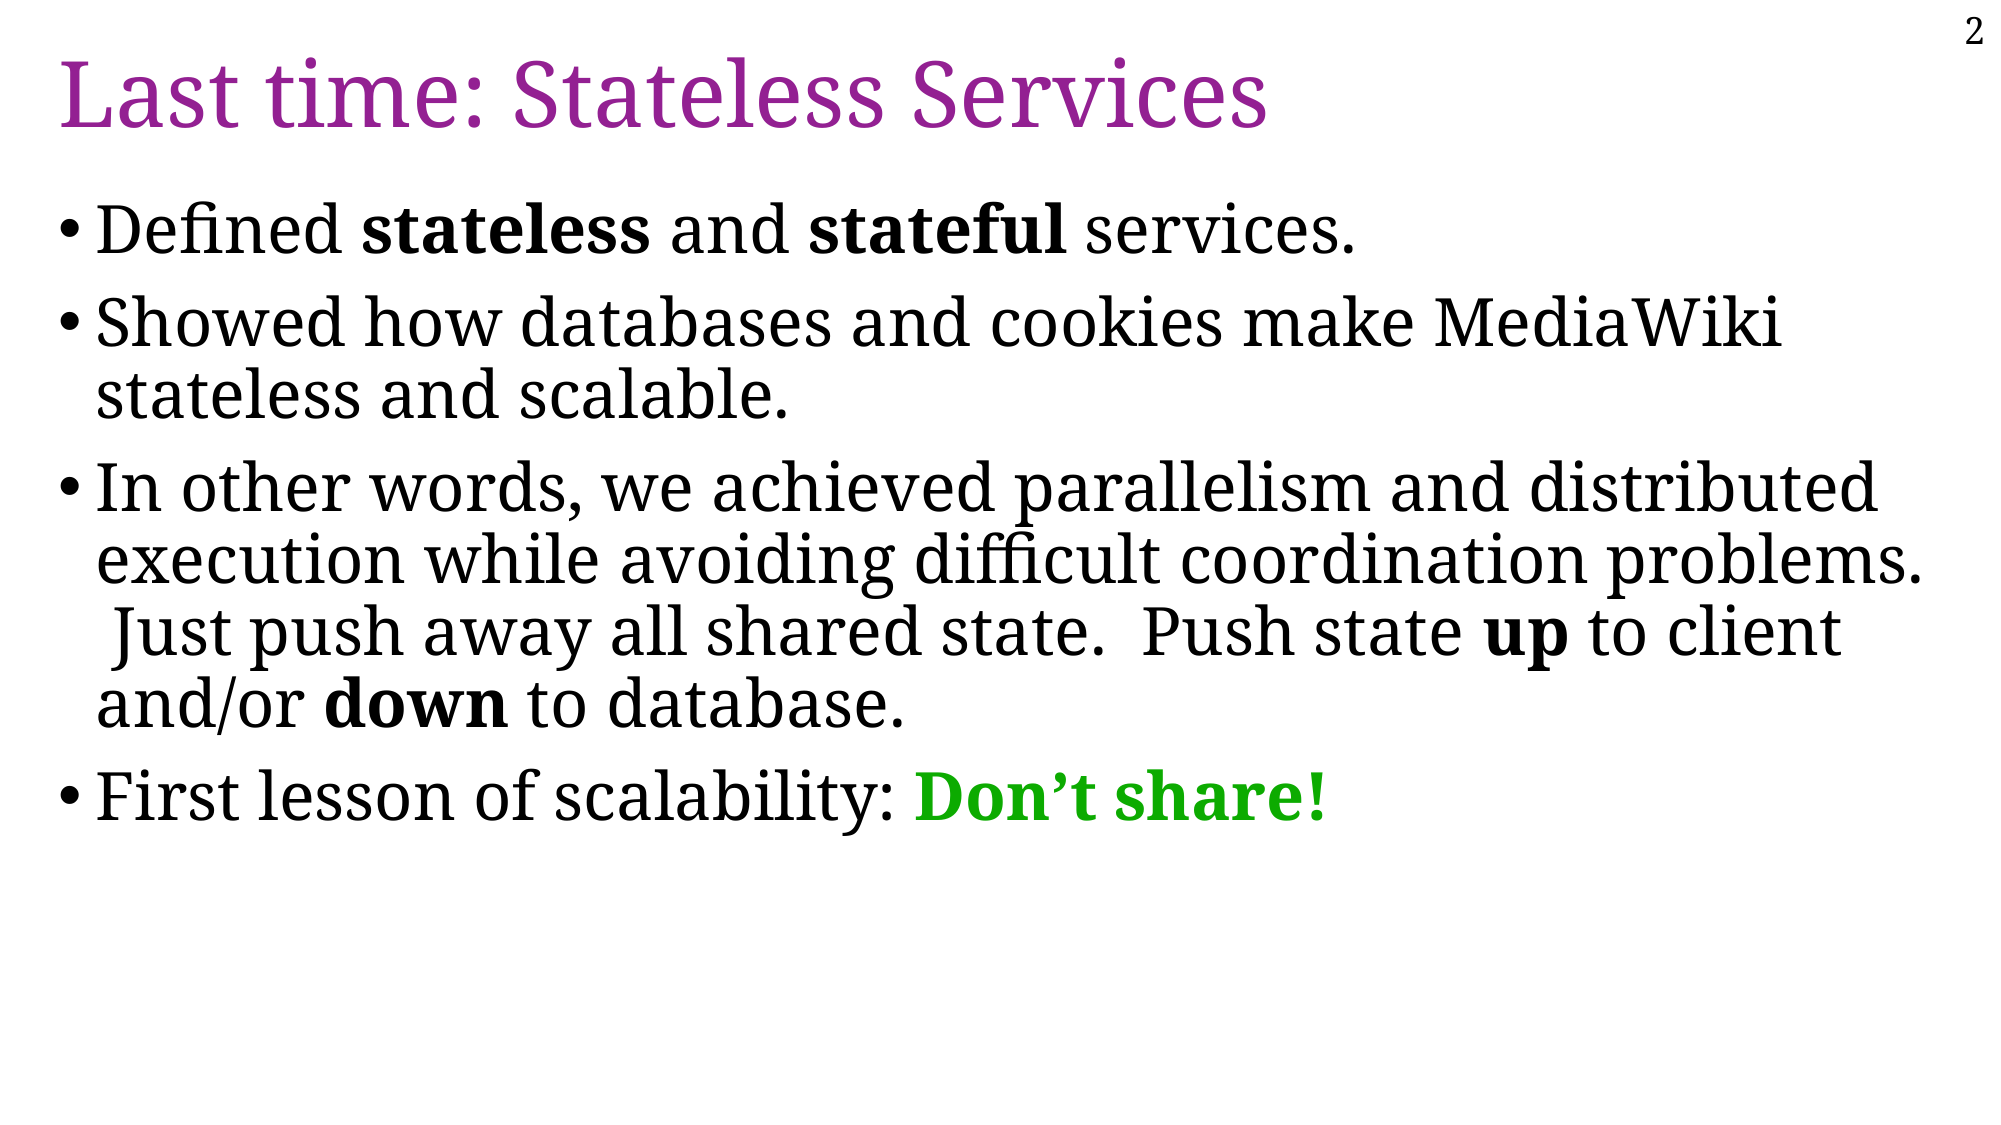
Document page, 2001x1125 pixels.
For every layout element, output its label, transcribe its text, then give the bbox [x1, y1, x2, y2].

title Last time: Stateless Services [43, 25, 1953, 171]
text_box 2 [1901, 0, 2000, 60]
list Defined stateless and stateful services. Showed how databases and cookies make MediaWiki stateless and scalable. In other words, we achieved parallelism and distributed execution while avoiding difficult coordination problems. Just push away all shared state. Push state up to client and/or down to database. First lesson of scalability: Don’t share! [43, 188, 1953, 1106]
